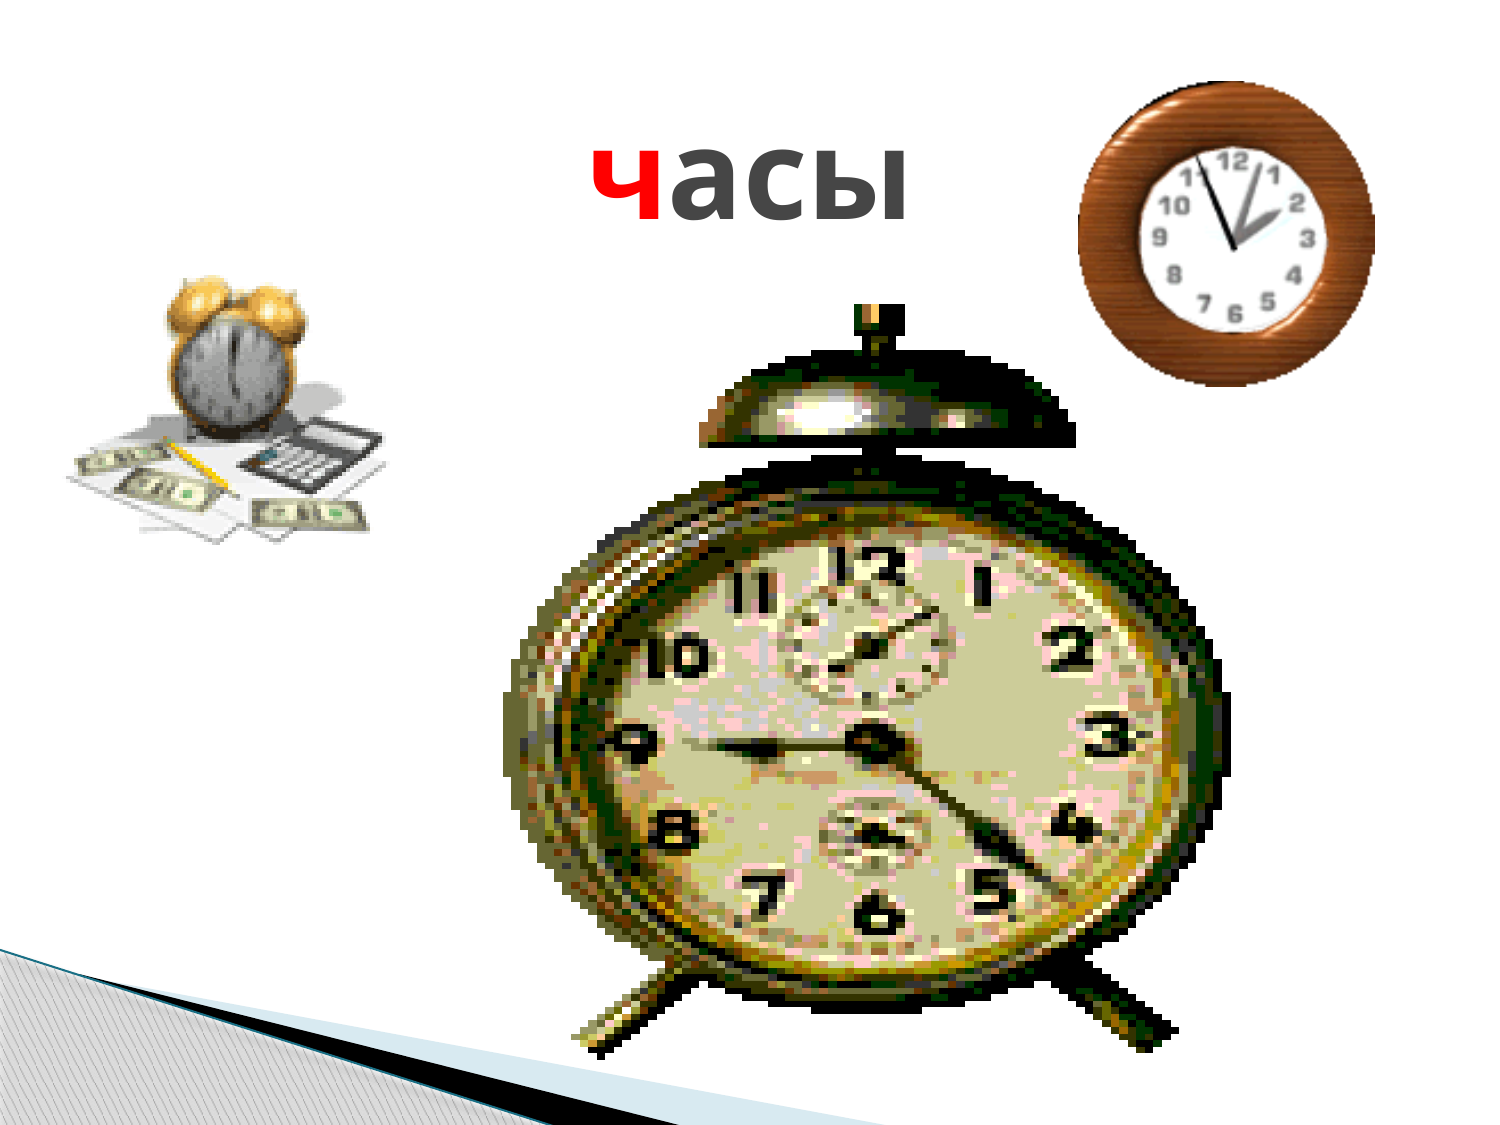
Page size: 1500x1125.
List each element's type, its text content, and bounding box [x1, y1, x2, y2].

picture [1077, 81, 1376, 387]
picture [46, 245, 411, 575]
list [503, 304, 1231, 1067]
title часы [75, 35, 1425, 303]
